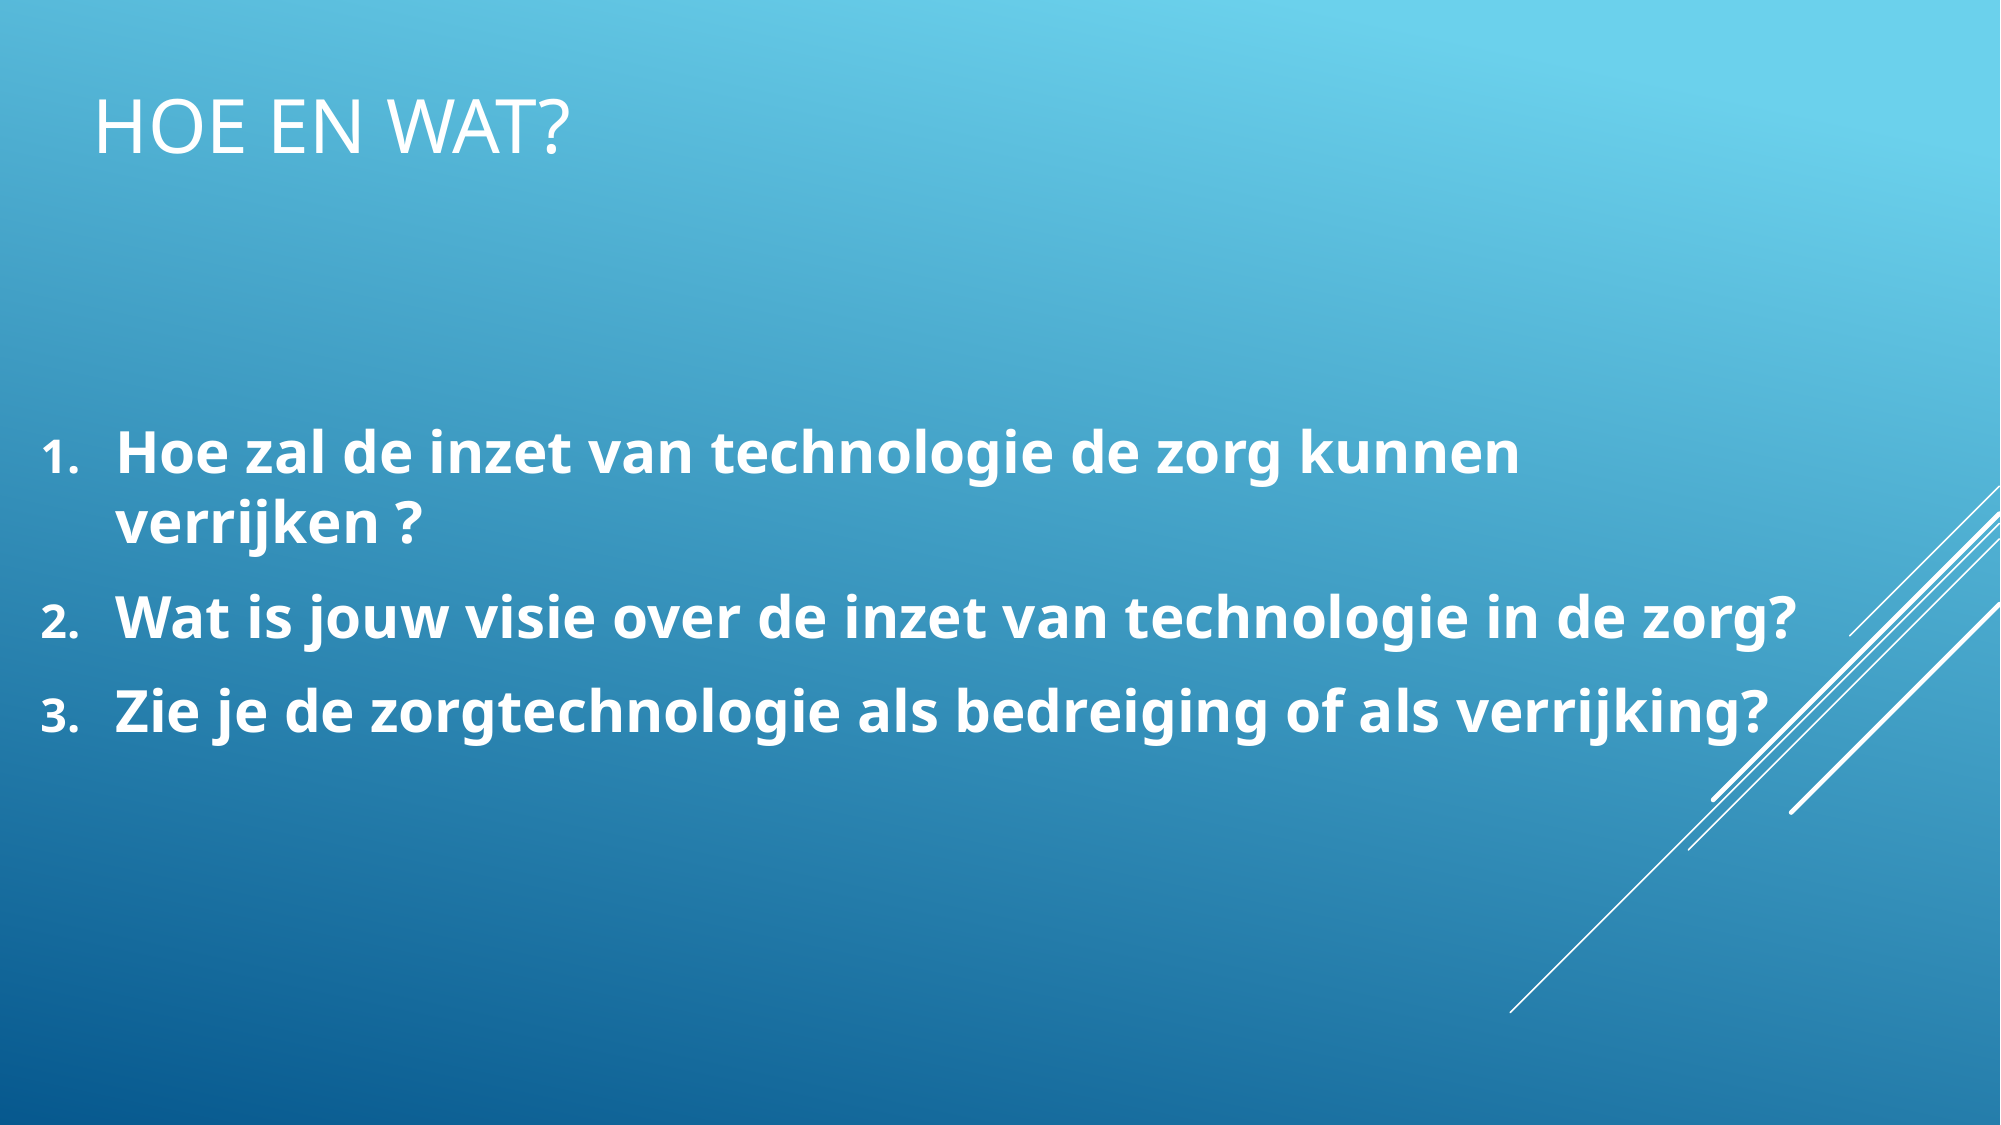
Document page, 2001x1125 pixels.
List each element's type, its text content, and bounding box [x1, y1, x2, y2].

title Hoe en wat? [77, 0, 1478, 248]
list Hoe zal de inzet van technologie de zorg kunnen verrijken ? Wat is jouw visie over de inzet van technologie in de zorg? Zie je de zorgtechnologie als bedreiging of als verrijking? [25, 268, 1845, 888]
